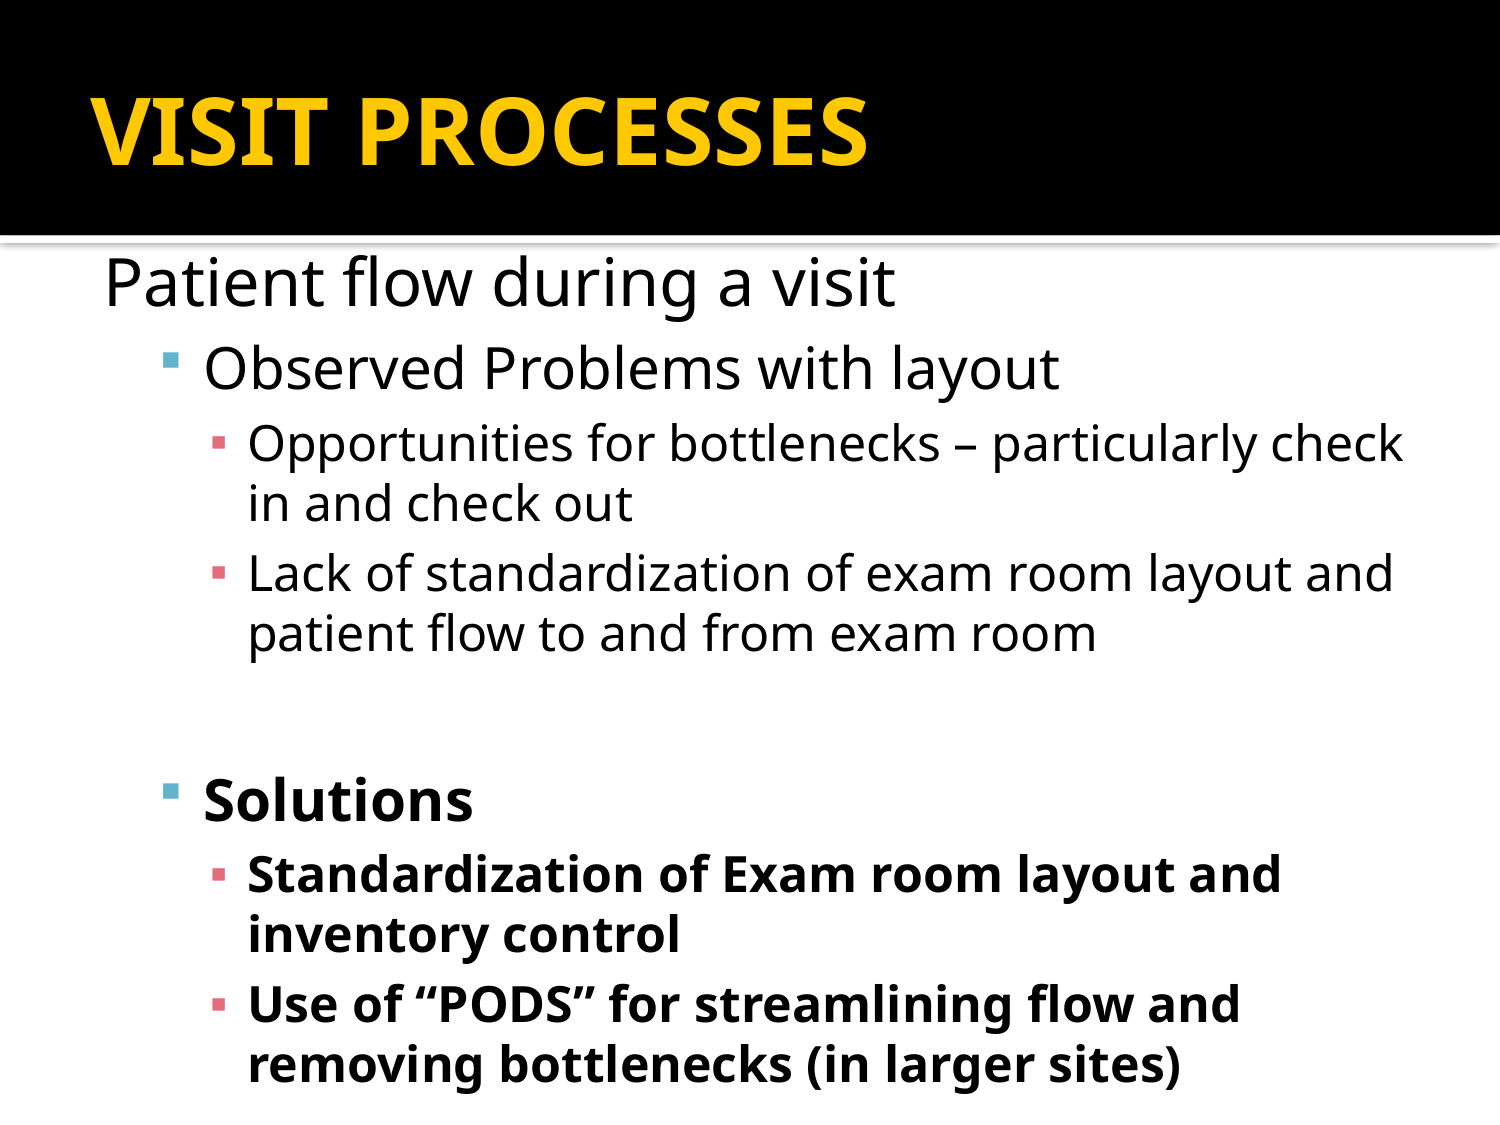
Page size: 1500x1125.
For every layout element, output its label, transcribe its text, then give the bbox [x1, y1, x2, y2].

title VISIT PROCESSES [75, 25, 1425, 224]
list Patient flow during a visit Observed Problems with layout Opportunities for bottlenecks – particularly check in and check out Lack of standardization of exam room layout and patient flow to and from exam room Solutions Standardization of Exam room layout and inventory control Use of “PODS” for streamlining flow and removing bottlenecks (in larger sites) [74, 224, 1426, 985]
